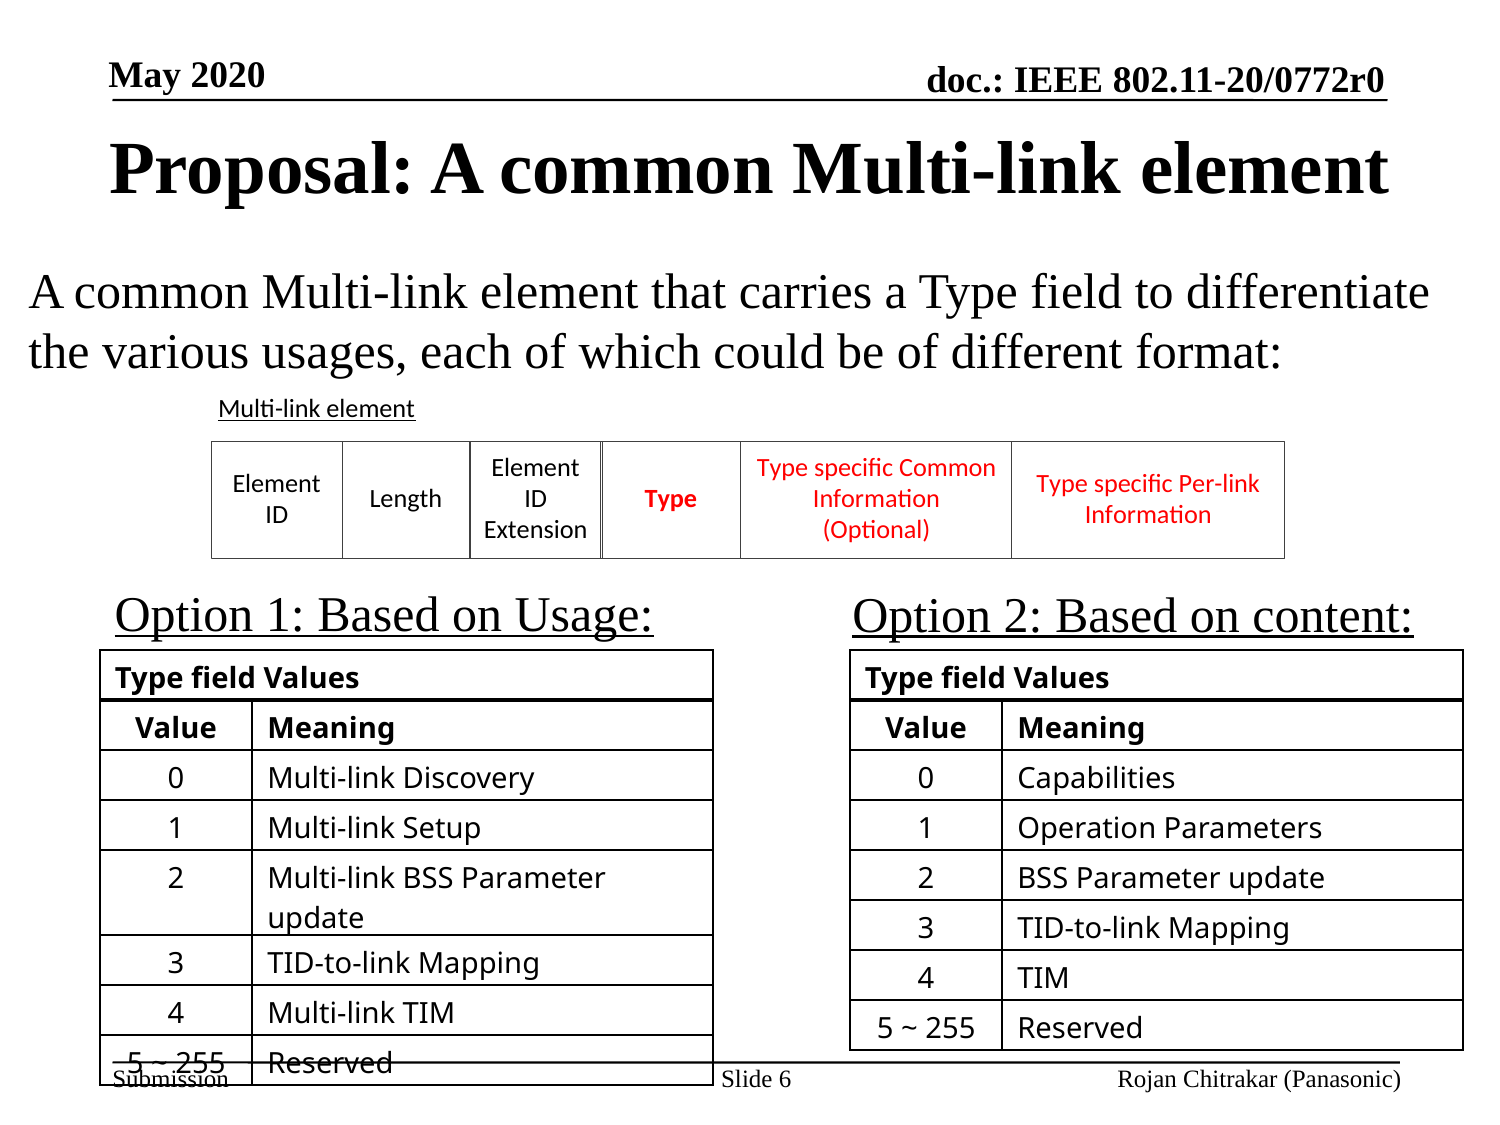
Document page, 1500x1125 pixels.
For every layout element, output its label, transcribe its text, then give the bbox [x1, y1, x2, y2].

table_cell Multi-link Discovery [253, 751, 712, 799]
text_box Option 2: Based on content: [837, 574, 1450, 650]
table_cell 4 [101, 986, 251, 1034]
table_cell 2 [101, 851, 251, 934]
table_cell Multi-link Setup [253, 801, 712, 849]
table_cell TIM [1003, 951, 1462, 999]
table_cell 4 [851, 951, 1001, 999]
table_cell Value [101, 702, 251, 749]
table_cell Meaning [1003, 702, 1462, 749]
table_cell 2 [851, 851, 1001, 899]
table_cell 1 [851, 801, 1001, 849]
table_cell 3 [851, 901, 1001, 949]
table_cell 5 ~ 255 [851, 1001, 1001, 1049]
table_cell Operation Parameters [1003, 801, 1462, 849]
text_box Option 1: Based on Usage: [99, 574, 713, 649]
table_cell Multi-link TIM [253, 986, 712, 1034]
slide_number Slide 6 [712, 1061, 800, 1093]
table_cell 0 [101, 751, 251, 799]
table_cell BSS Parameter update [1003, 851, 1462, 899]
table_header Type field Values [851, 651, 1462, 698]
picture [208, 387, 1288, 563]
table_header Type field Values [101, 651, 712, 698]
table_cell TID-to-link Mapping [253, 936, 712, 984]
footer Rojan Chitrakar (Panasonic) [949, 1061, 1402, 1093]
text_box Proposal: A common Multi-link element [0, 111, 1500, 225]
table_cell Reserved [1003, 1001, 1462, 1049]
table_cell Capabilities [1003, 751, 1462, 799]
table_cell Meaning [253, 702, 712, 749]
table_cell 1 [101, 801, 251, 849]
table_cell Reserved [253, 1036, 712, 1084]
table_cell Multi-link BSS Parameter update [253, 851, 712, 934]
table_cell 5 ~ 255 [101, 1036, 251, 1084]
text_box A common Multi-link element that carries a Type field to differentiate the various usages, each of which could be of different format: [13, 251, 1500, 386]
table_cell TID-to-link Mapping [1003, 901, 1462, 949]
table_cell Value [851, 702, 1001, 749]
table_cell 3 [101, 936, 251, 984]
table_cell 0 [851, 751, 1001, 799]
